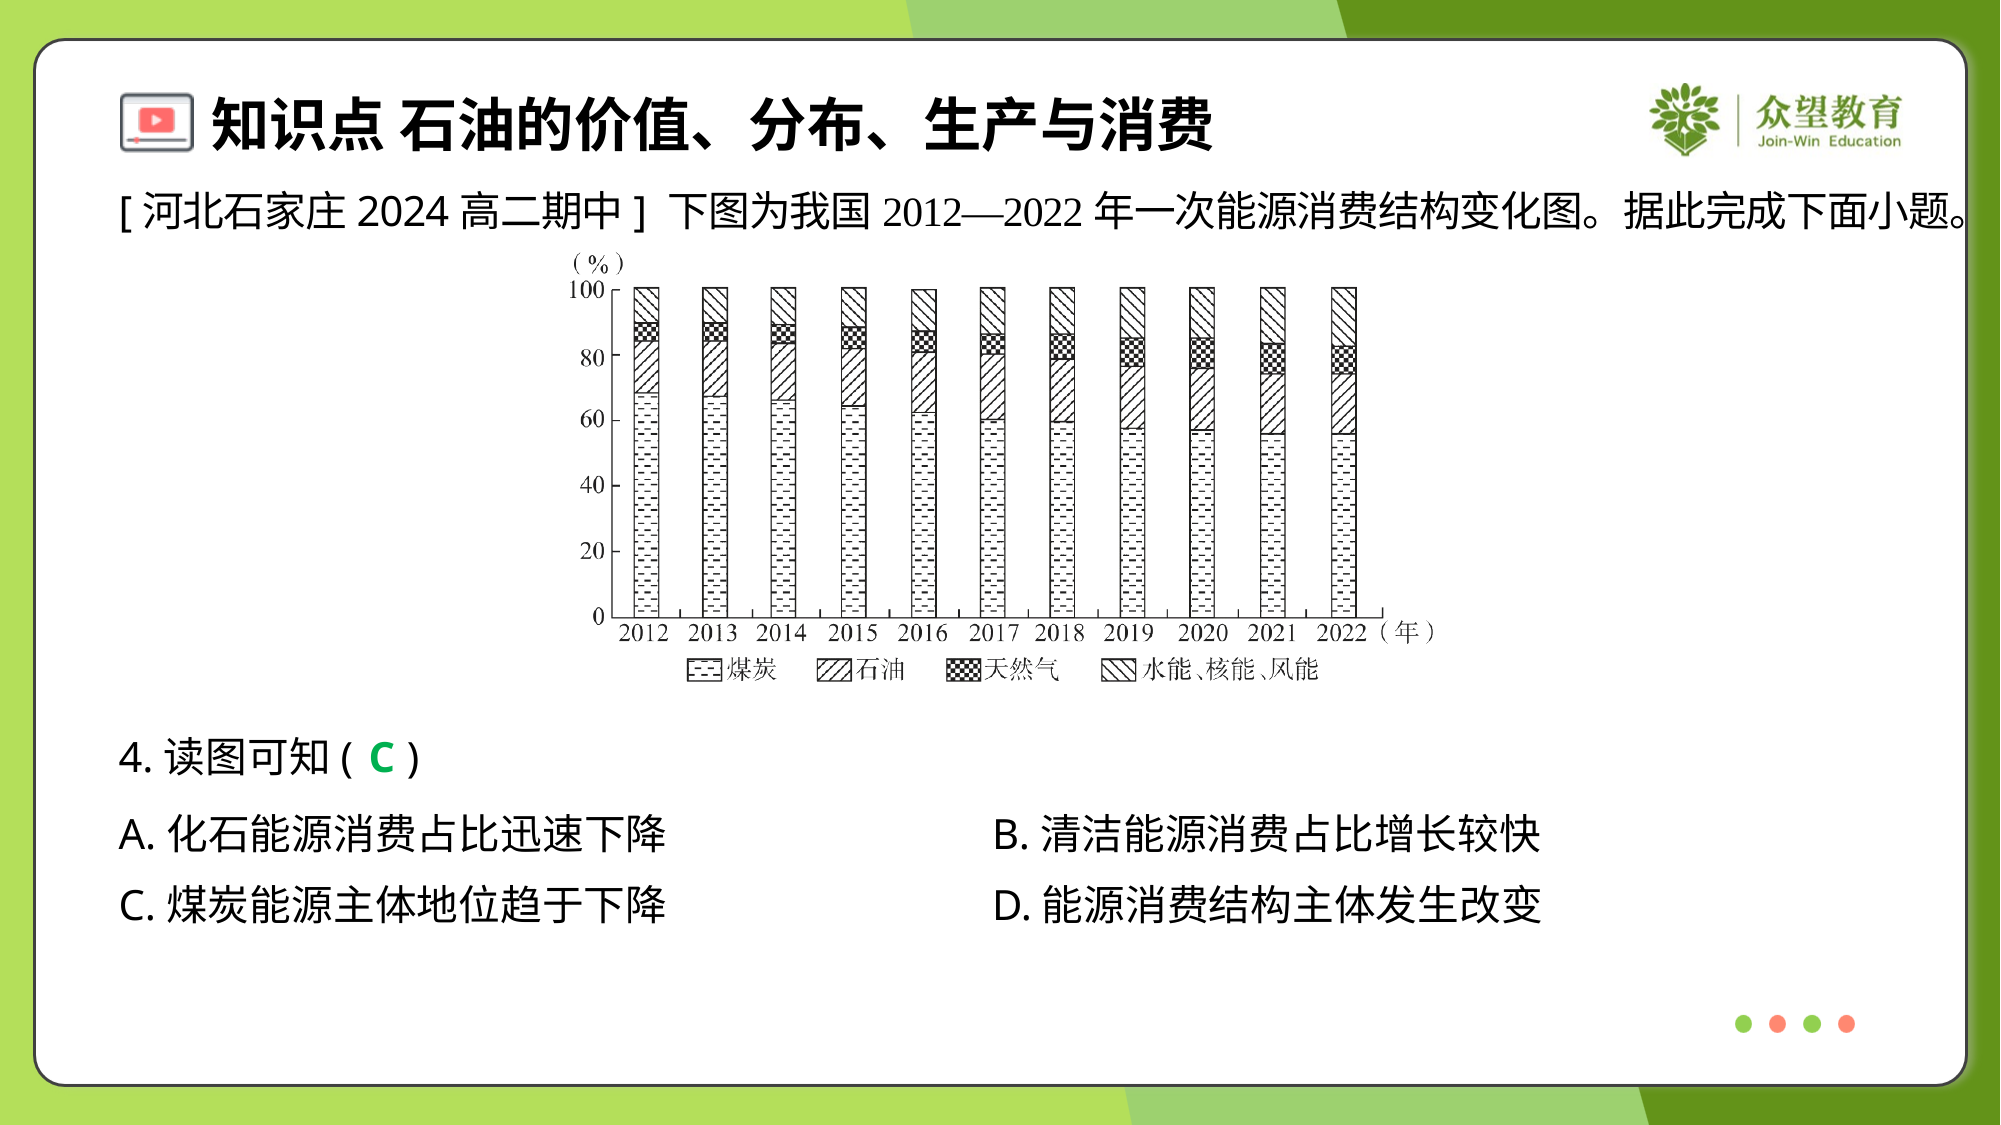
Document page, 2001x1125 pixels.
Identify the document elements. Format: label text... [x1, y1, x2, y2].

text_box 4.读图可知( ) [411, 706, 1883, 773]
text_box C [352, 706, 411, 774]
text_box [河北石家庄2024高二期中] 下图为我国2012—2022年一次能源消费结构变化图。据此完成下面小题。 [118, 159, 1883, 226]
text_box 4.读图可知( ) [118, 706, 352, 773]
text_box A.化石能源消费占比迅速下降 B.清洁能源消费占比增长较快 C.煤炭能源主体地位趋于下降 D.能源消费结构主体发生改变 [118, 782, 1883, 921]
picture [0, 0, 2000, 1125]
